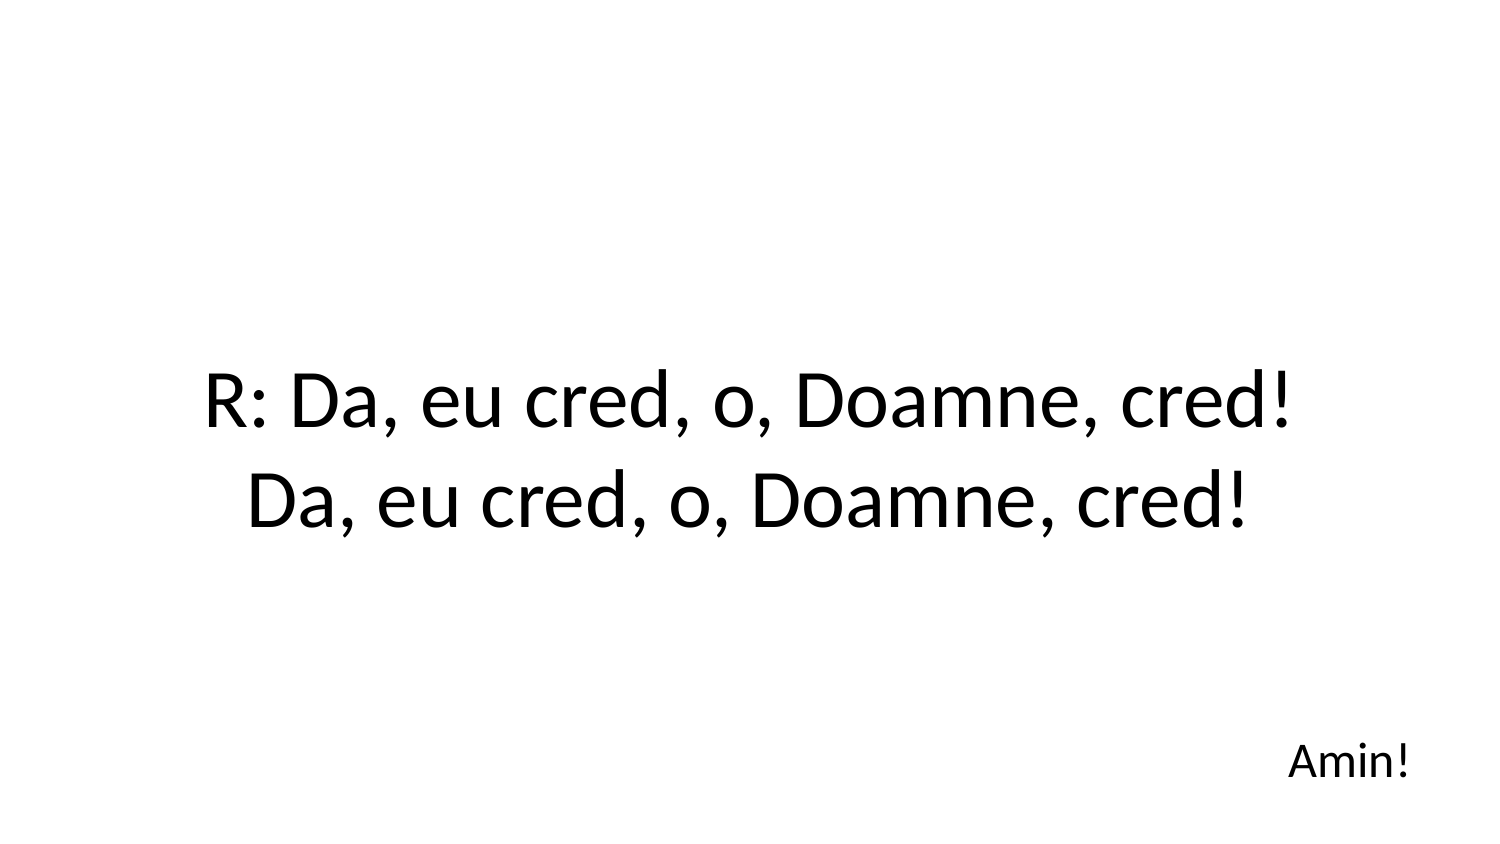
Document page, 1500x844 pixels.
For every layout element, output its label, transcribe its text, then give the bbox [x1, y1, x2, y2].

text_box Amin! [1273, 674, 1427, 795]
text_box R: Da, eu cred, o, Doamne, cred! Da, eu cred, o, Doamne, cred! [188, 292, 1312, 552]
